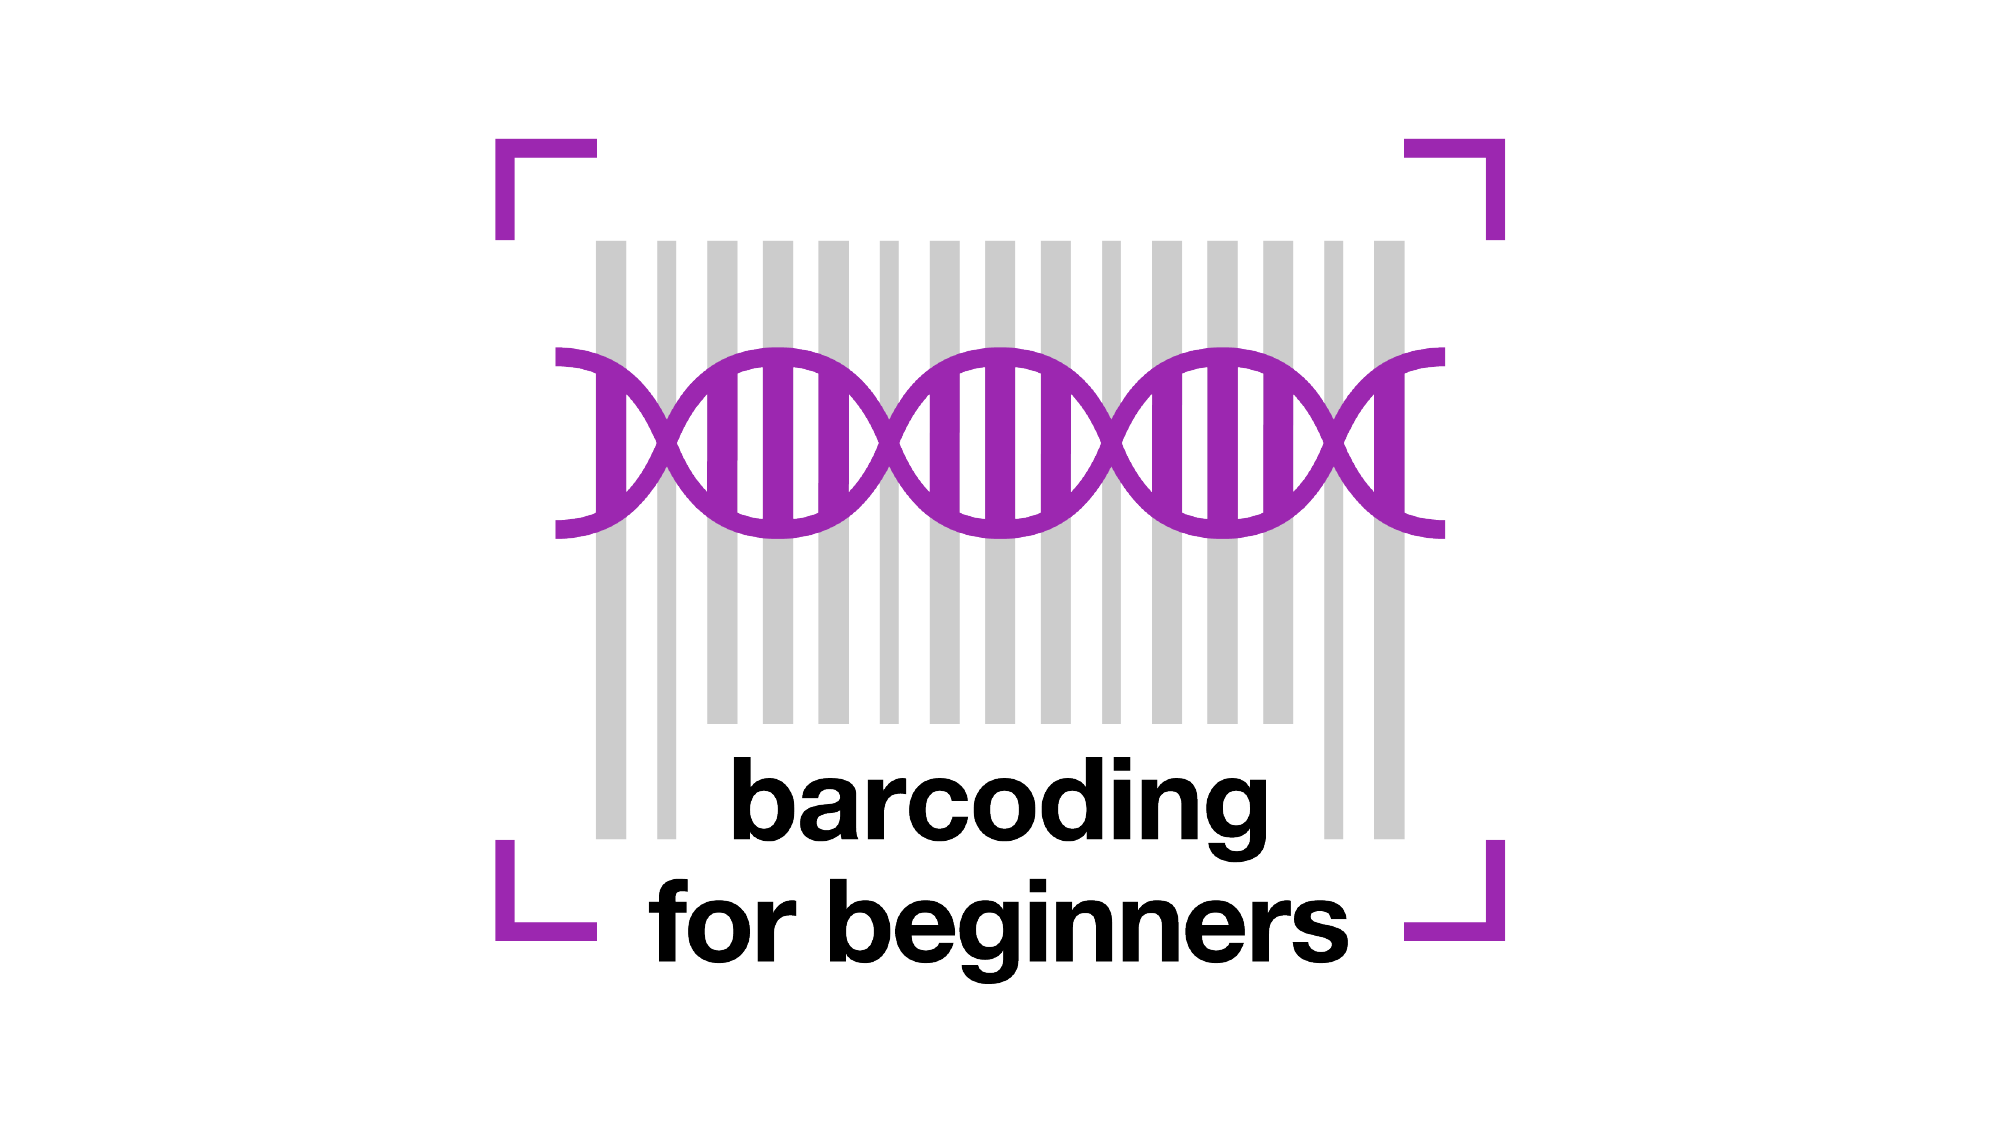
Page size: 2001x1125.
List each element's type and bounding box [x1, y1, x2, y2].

picture [420, 63, 1580, 1062]
